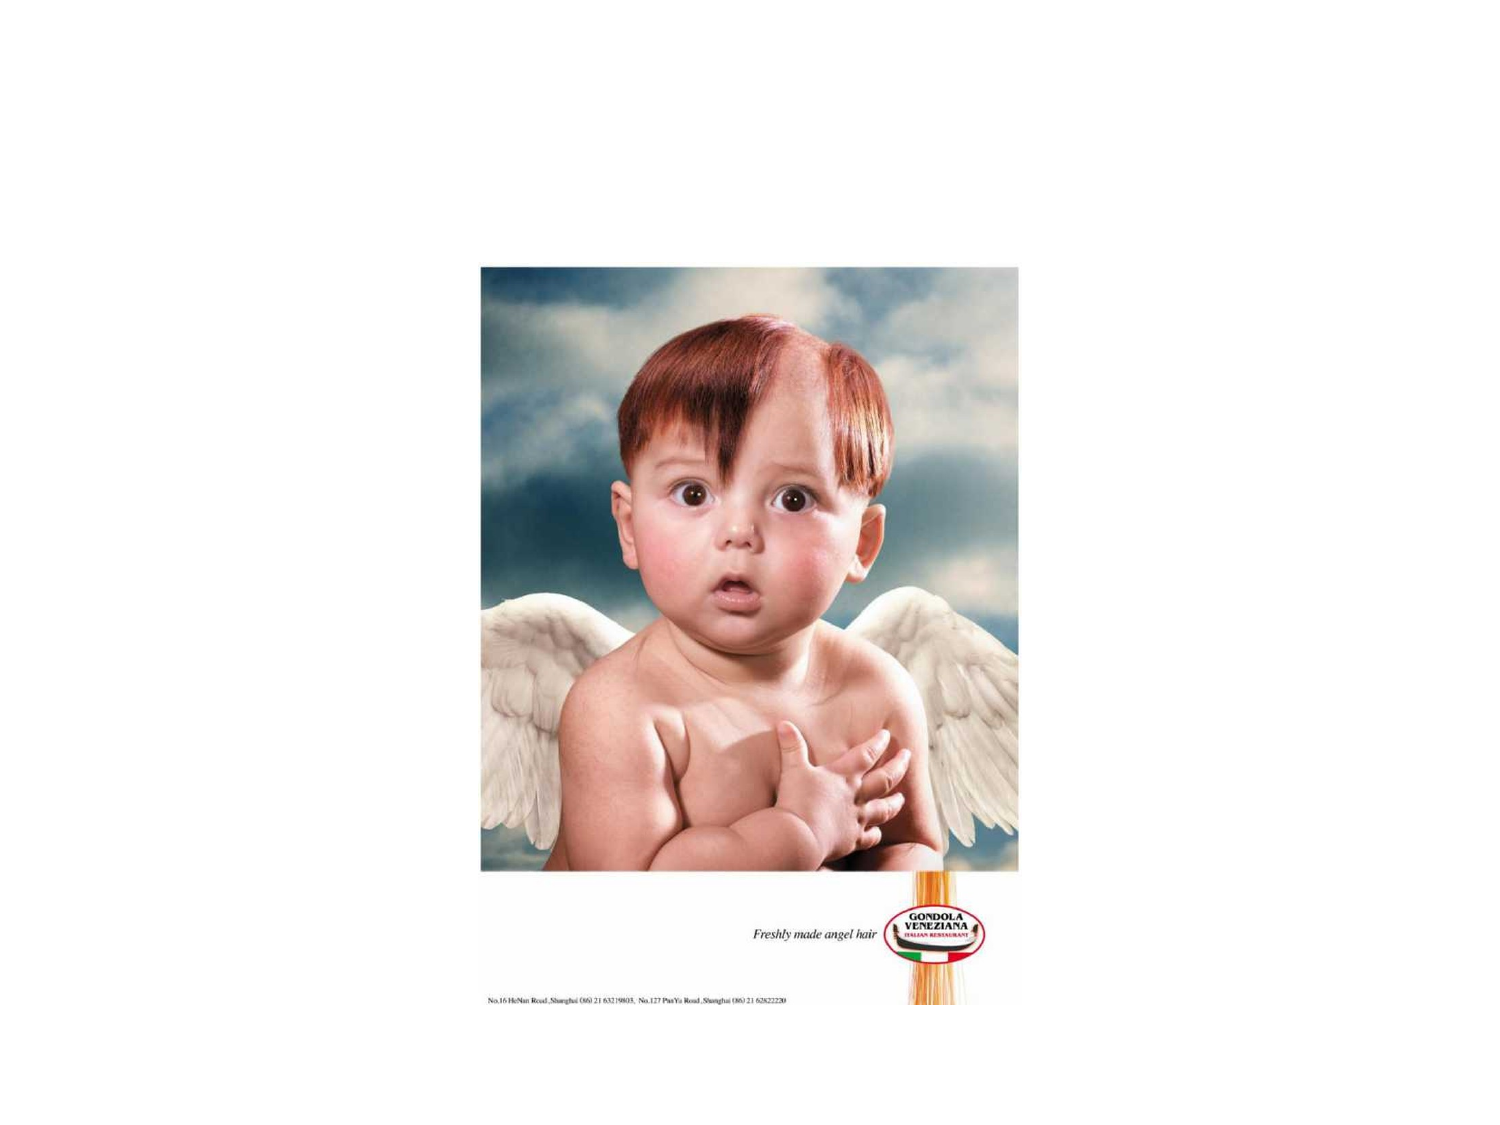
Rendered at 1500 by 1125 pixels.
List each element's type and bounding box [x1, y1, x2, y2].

list [74, 262, 1426, 1006]
